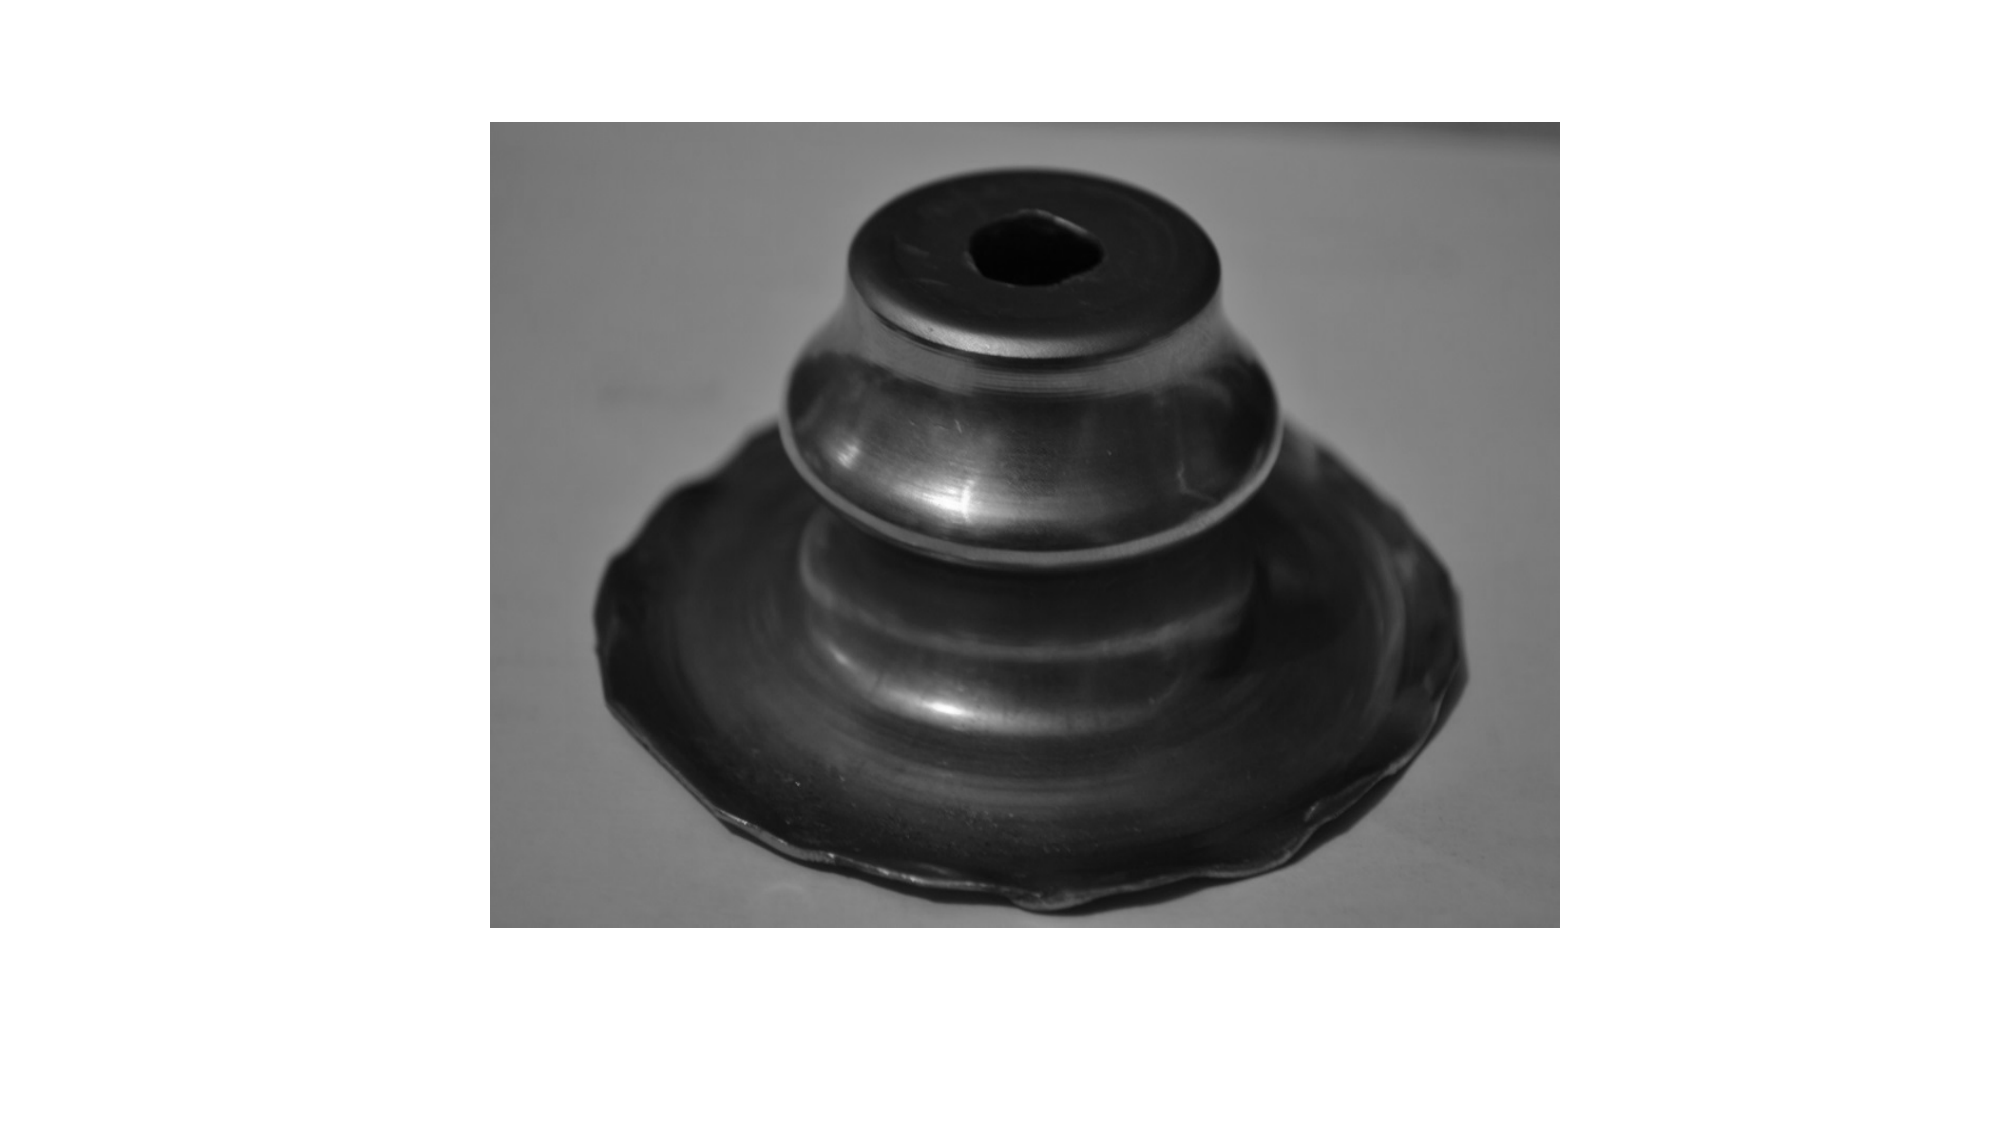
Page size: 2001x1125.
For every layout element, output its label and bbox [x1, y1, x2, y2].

picture [490, 122, 1560, 928]
